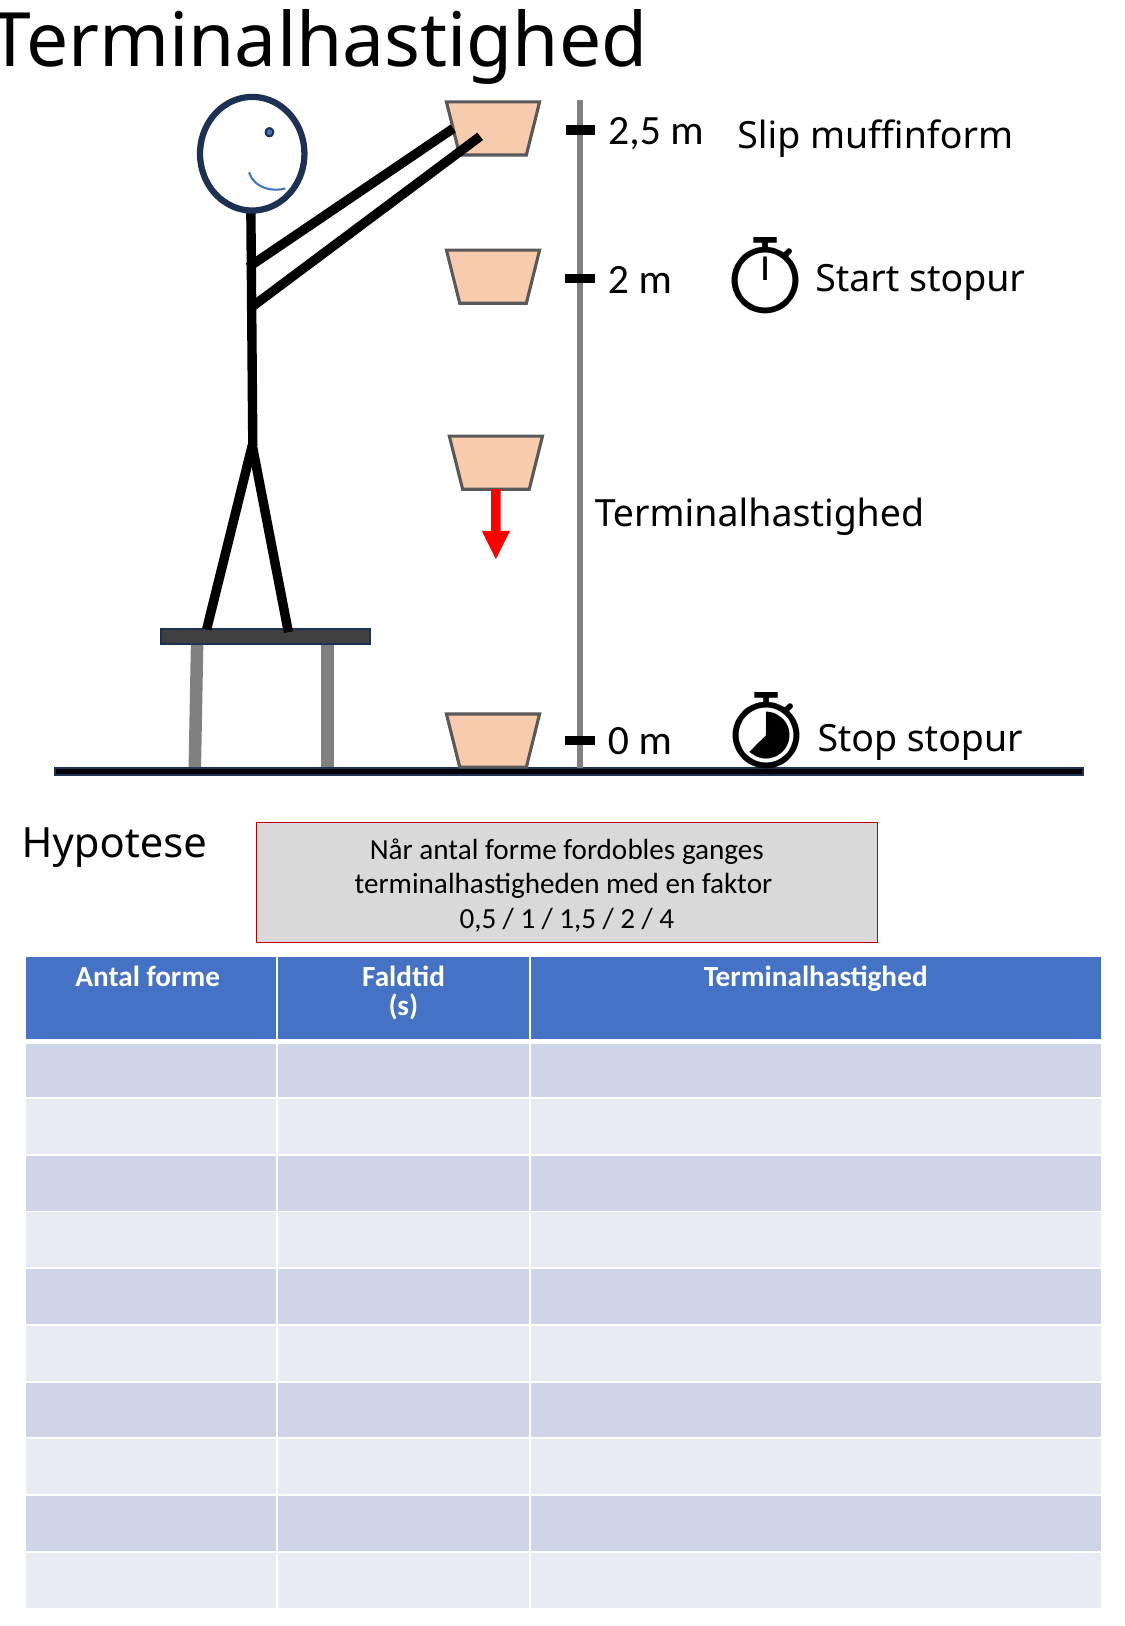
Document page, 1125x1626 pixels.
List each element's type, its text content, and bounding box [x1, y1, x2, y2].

text_box [54, 767, 719, 776]
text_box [250, 136, 481, 308]
text_box [445, 713, 541, 769]
text_box 2 m [593, 244, 687, 309]
text_box [160, 628, 371, 645]
picture [718, 228, 812, 322]
text_box [445, 100, 541, 157]
text_box Slip muffinform [722, 104, 1029, 164]
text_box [206, 445, 252, 630]
text_box Når antal forme fordobles ganges terminalhastigheden med en faktor 0,5 / 1 / 1,5 / 2 / 4 [256, 822, 878, 943]
picture [719, 683, 813, 777]
text_box [198, 95, 300, 212]
text_box [481, 249, 541, 305]
text_box [448, 435, 544, 491]
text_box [248, 128, 454, 268]
text_box Start stopur [812, 246, 1040, 307]
text_box [813, 767, 1084, 776]
text_box 2,5 m [593, 95, 719, 161]
text_box Stop stopur [813, 706, 1038, 767]
text_box Terminalhastighed [0, 0, 663, 89]
text_box Terminalhastighed [581, 481, 940, 542]
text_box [252, 445, 289, 633]
text_box Hypotese [6, 808, 222, 874]
text_box 0 m [593, 705, 687, 771]
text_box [194, 640, 198, 768]
